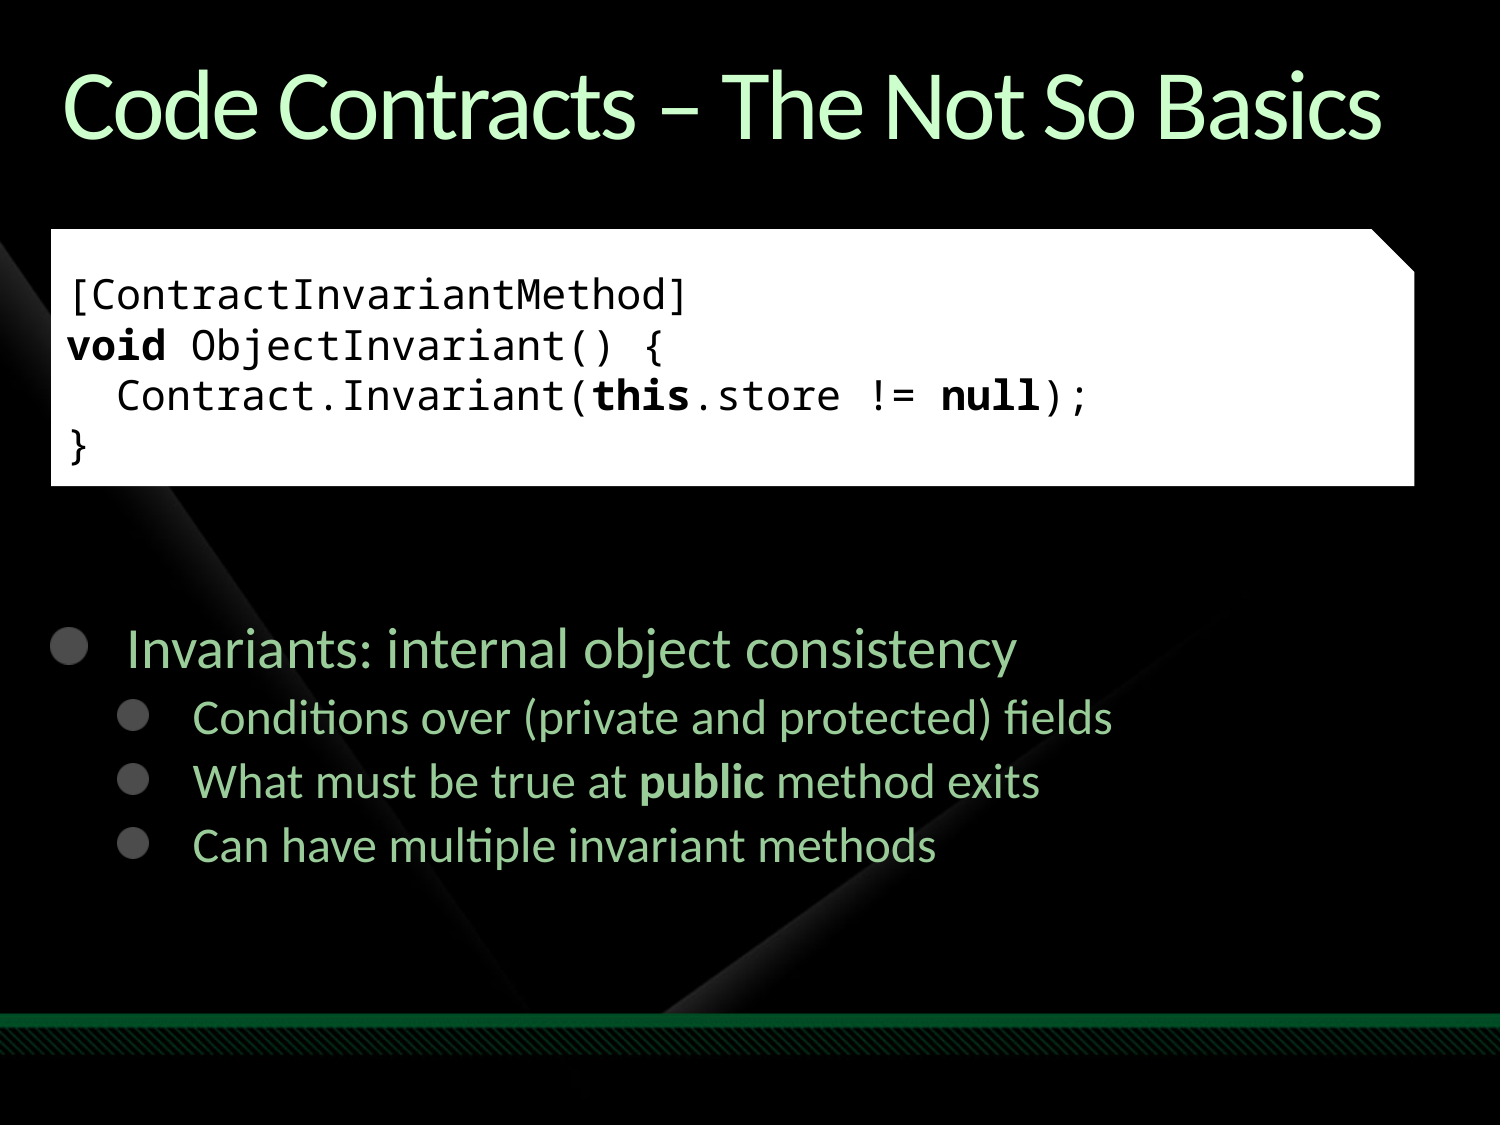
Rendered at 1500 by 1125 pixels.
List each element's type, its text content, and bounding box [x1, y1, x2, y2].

text_box [ContractInvariantMethod] void ObjectInvariant() { Contract.Invariant(this.store != null); } [46, 224, 1419, 491]
list Invariants: internal object consistency Conditions over (private and protected) fields What must be true at public method exits Can have multiple invariant methods [50, 618, 1426, 882]
picture [0, 0, 1500, 1125]
title Code Contracts – The Not So Basics [62, 53, 1438, 144]
